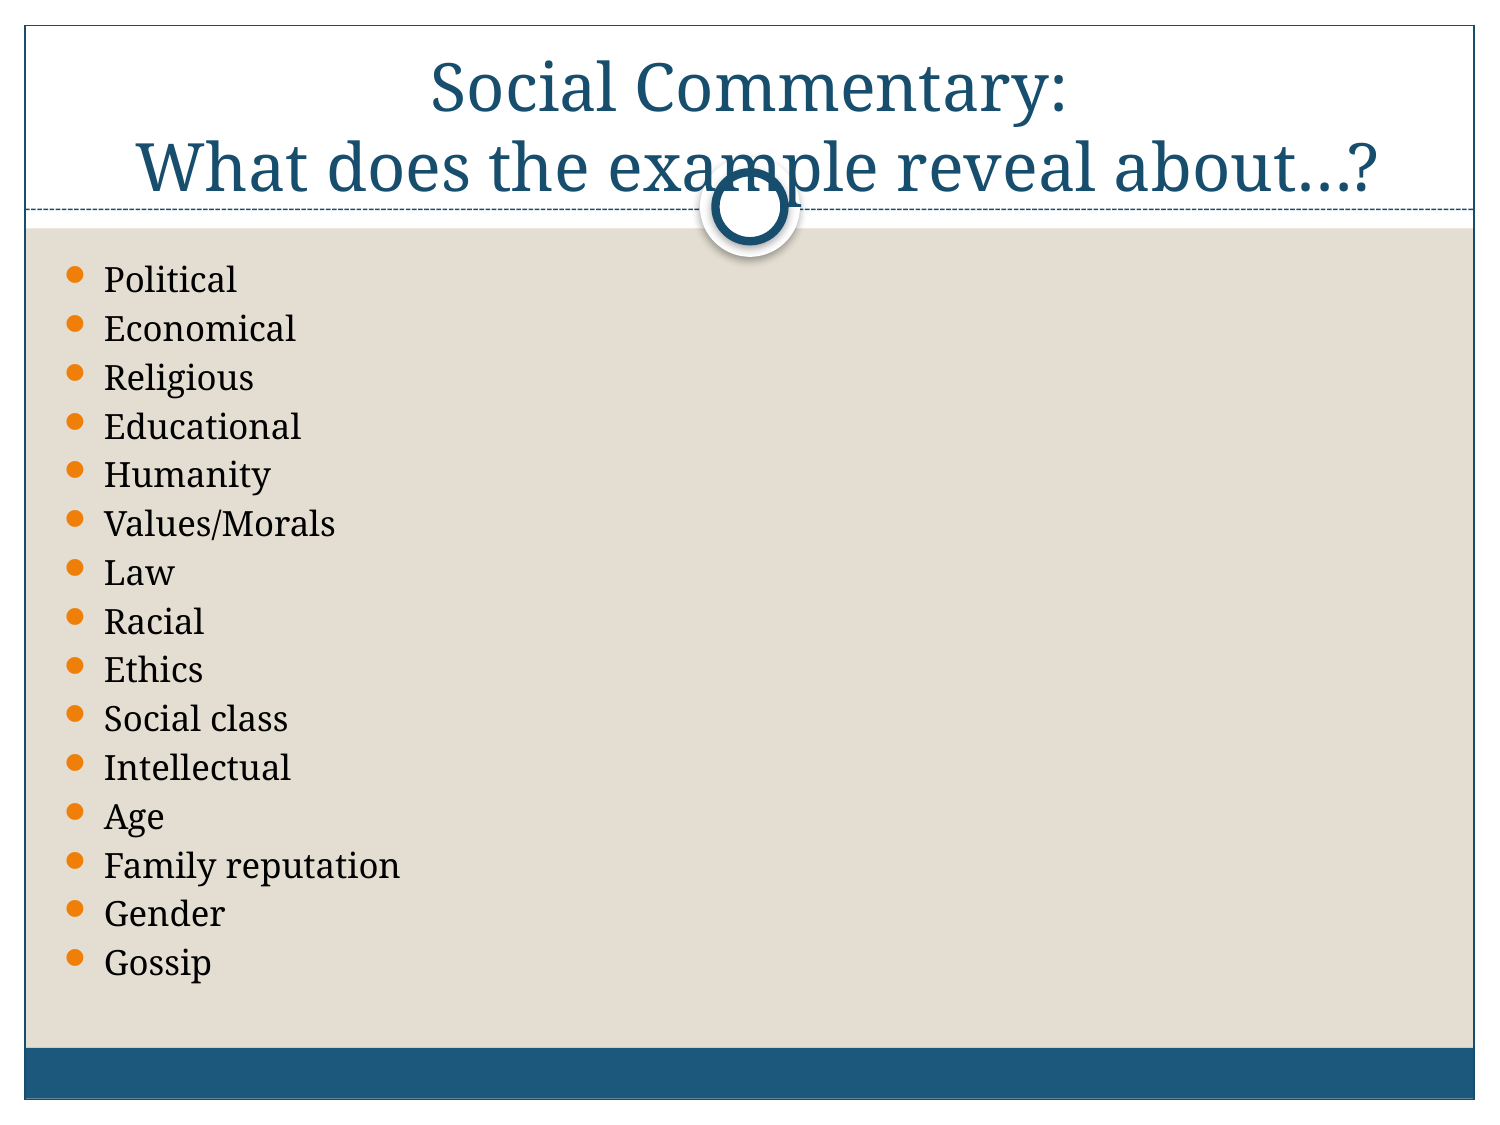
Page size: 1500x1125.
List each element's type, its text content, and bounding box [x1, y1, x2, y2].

title Social Commentary: What does the example reveal about…? [49, 37, 1450, 213]
list Political Economical Religious Educational Humanity Values/Morals Law Racial Ethics Social class Intellectual Age Family reputation Gender Gossip [49, 250, 1445, 1001]
